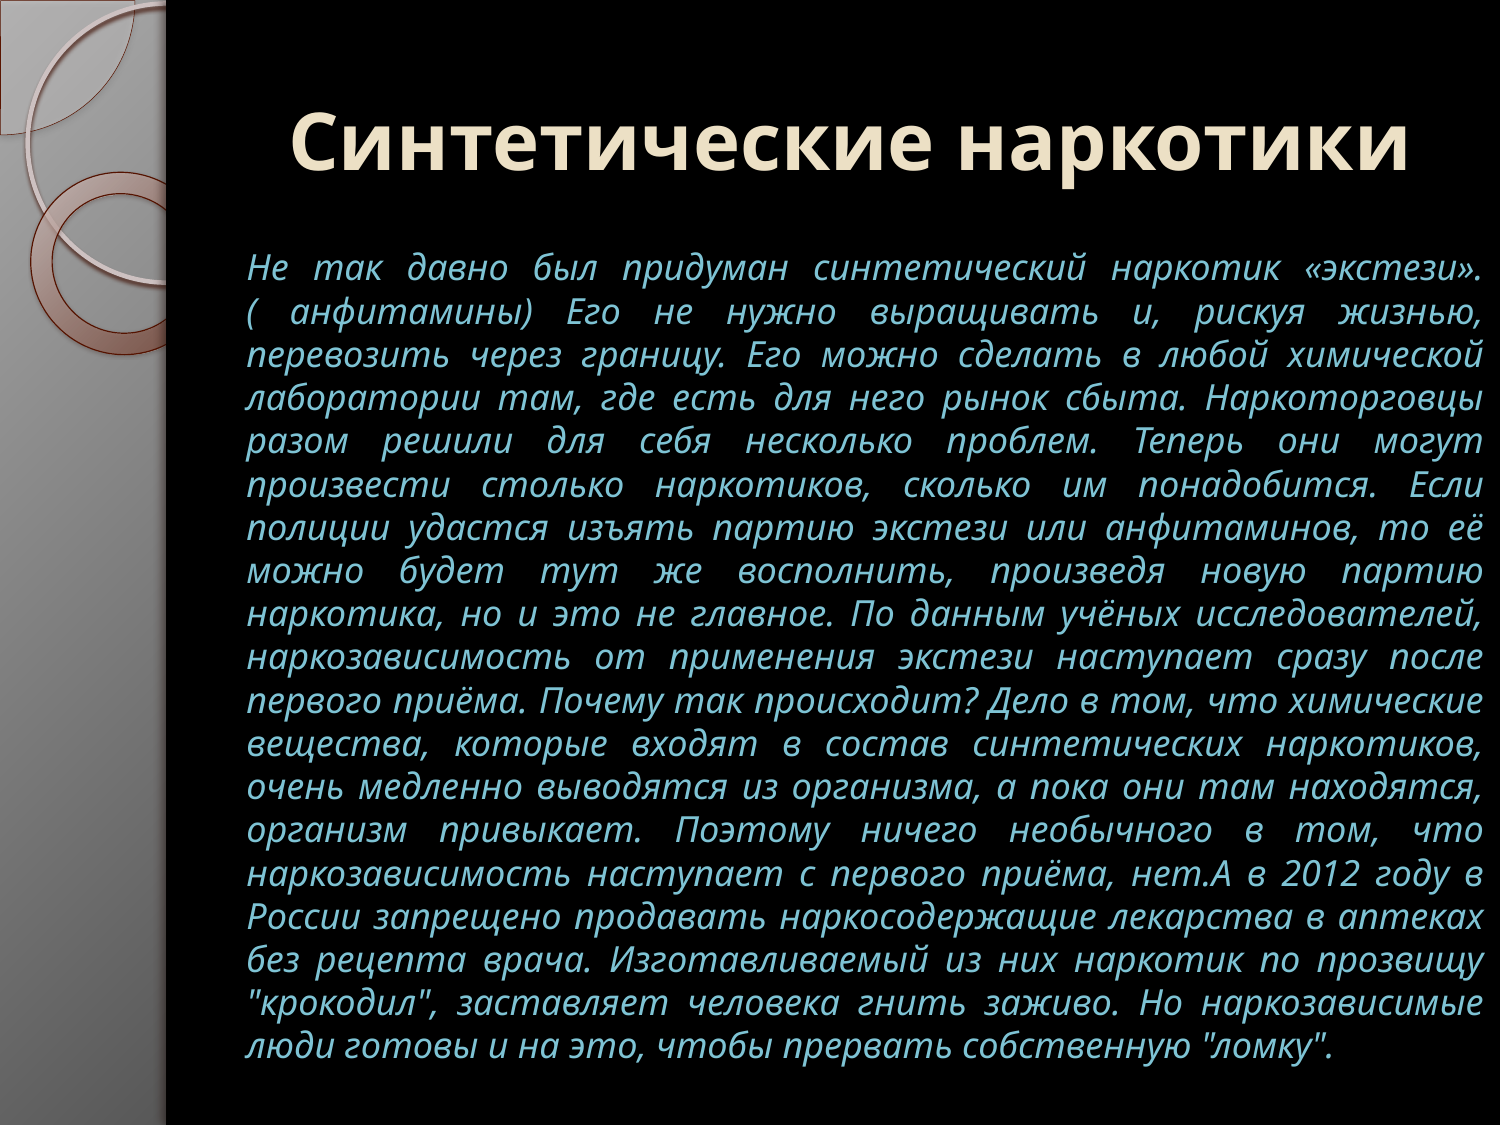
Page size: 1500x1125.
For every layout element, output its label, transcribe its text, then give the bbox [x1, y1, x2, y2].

list Не так давно был придуман синтетический наркотик «экстези».( анфитамины) Его не нужно выращивать и, рискуя жизнью, перевозить через границу. Его можно сделать в любой химической лаборатории там, где есть для него рынок сбыта. Наркоторговцы разом решили для себя несколько проблем. Теперь они могут произвести столько наркотиков, сколько им понадобится. Если полиции удастся изъять партию экстези или анфитаминов, то её можно будет тут же восполнить, произведя новую партию наркотика, но и это не главное. По данным учёных исследователей, наркозависимость от применения экстези наступает сразу после первого приёма. Почему так происходит? Дело в том, что химические вещества, которые входят в состав синтетических наркотиков, очень медленно выводятся из организма, а пока они там находятся, организм привыкает. Поэтому ничего необычного в том, что наркозависимость наступает с первого приёма, нет.А в 2012 году в России запрещено продавать наркосодержащие лекарства в аптеках без рецепта врача. Изготавливаемый из них наркотик по прозвищу "крокодил", заставляет человека гнить заживо. Но наркозависимые люди готовы и на это, чтобы прервать собственную "ломку". [218, 237, 1500, 1094]
title Синтетические наркотики [235, 45, 1466, 233]
